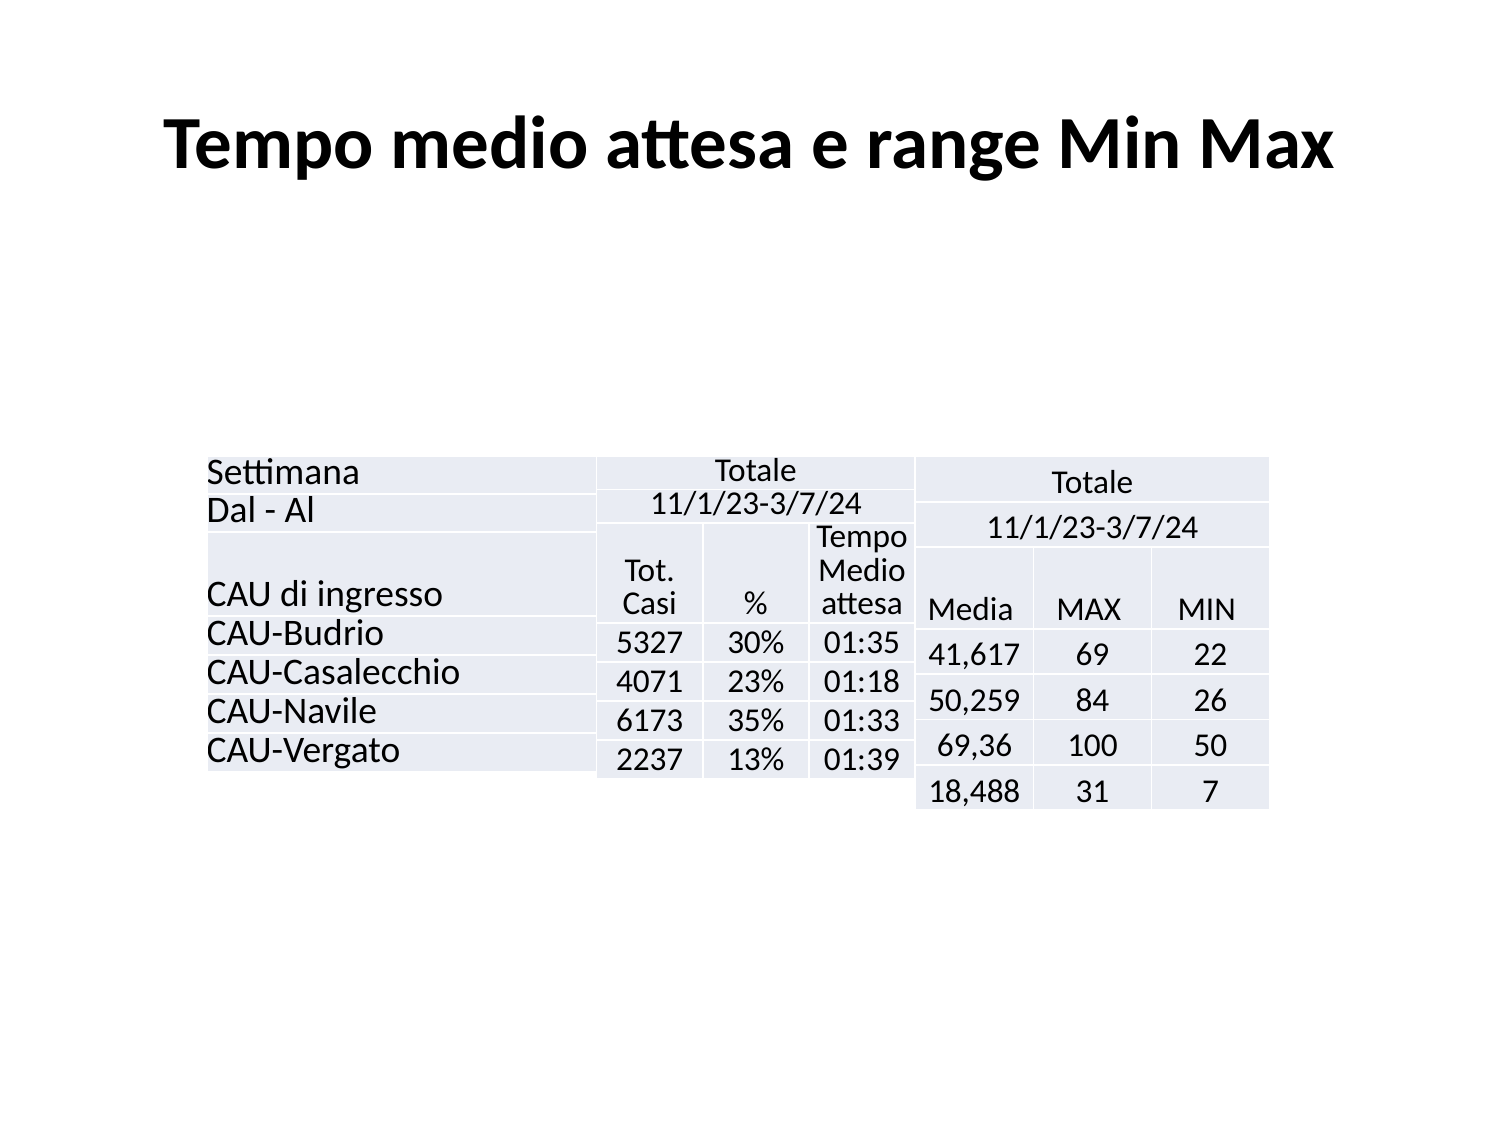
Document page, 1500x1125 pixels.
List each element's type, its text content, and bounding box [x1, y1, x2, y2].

table_cell CAU-Navile [208, 695, 596, 732]
table_cell CAU di ingresso [208, 533, 596, 615]
table_cell CAU-Budrio [208, 617, 596, 654]
table_cell Dal - Al [208, 495, 596, 531]
table_cell % [704, 524, 808, 622]
table_cell MAX [1034, 548, 1151, 628]
table_cell 50 [1152, 720, 1269, 764]
title Tempo medio attesa e range Min Max [75, 45, 1425, 233]
table_cell 100 [1034, 720, 1151, 764]
table_cell 23% [704, 663, 808, 700]
table_cell Tempo Medio attesa [810, 524, 914, 622]
table_cell 11/1/23-3/7/24 [597, 490, 914, 522]
table_cell Tot. Casi [597, 524, 702, 622]
table_cell 31 [1034, 766, 1151, 809]
table_cell 7 [1152, 766, 1269, 809]
table_cell 13% [704, 741, 808, 778]
table_cell 50,259 [916, 675, 1033, 719]
table_cell 30% [704, 624, 808, 661]
table_cell 26 [1152, 675, 1269, 719]
table_cell MIN [1152, 548, 1269, 628]
table_cell 11/1/23-3/7/24 [916, 503, 1269, 546]
table_cell 4071 [597, 663, 702, 700]
table_header Totale [916, 457, 1269, 501]
table_cell 22 [1152, 630, 1269, 673]
table_header Totale [597, 457, 914, 489]
table_cell 69,36 [916, 720, 1033, 764]
table_cell 6173 [597, 702, 702, 739]
table_cell 01:33 [810, 702, 914, 739]
table_cell 01:18 [810, 663, 914, 700]
table_cell Media [916, 548, 1033, 628]
table_header Settimana [208, 457, 596, 493]
table_cell 5327 [597, 624, 702, 661]
table_cell 69 [1034, 630, 1151, 673]
table_cell 2237 [597, 741, 702, 778]
table_cell 41,617 [916, 630, 1033, 673]
table_cell 84 [1034, 675, 1151, 719]
table_cell CAU-Vergato [208, 734, 596, 771]
table_cell CAU-Casalecchio [208, 656, 596, 693]
table_cell 01:35 [810, 624, 914, 661]
table_cell 35% [704, 702, 808, 739]
table_cell 01:39 [810, 741, 914, 778]
table_cell 18,488 [916, 766, 1033, 809]
